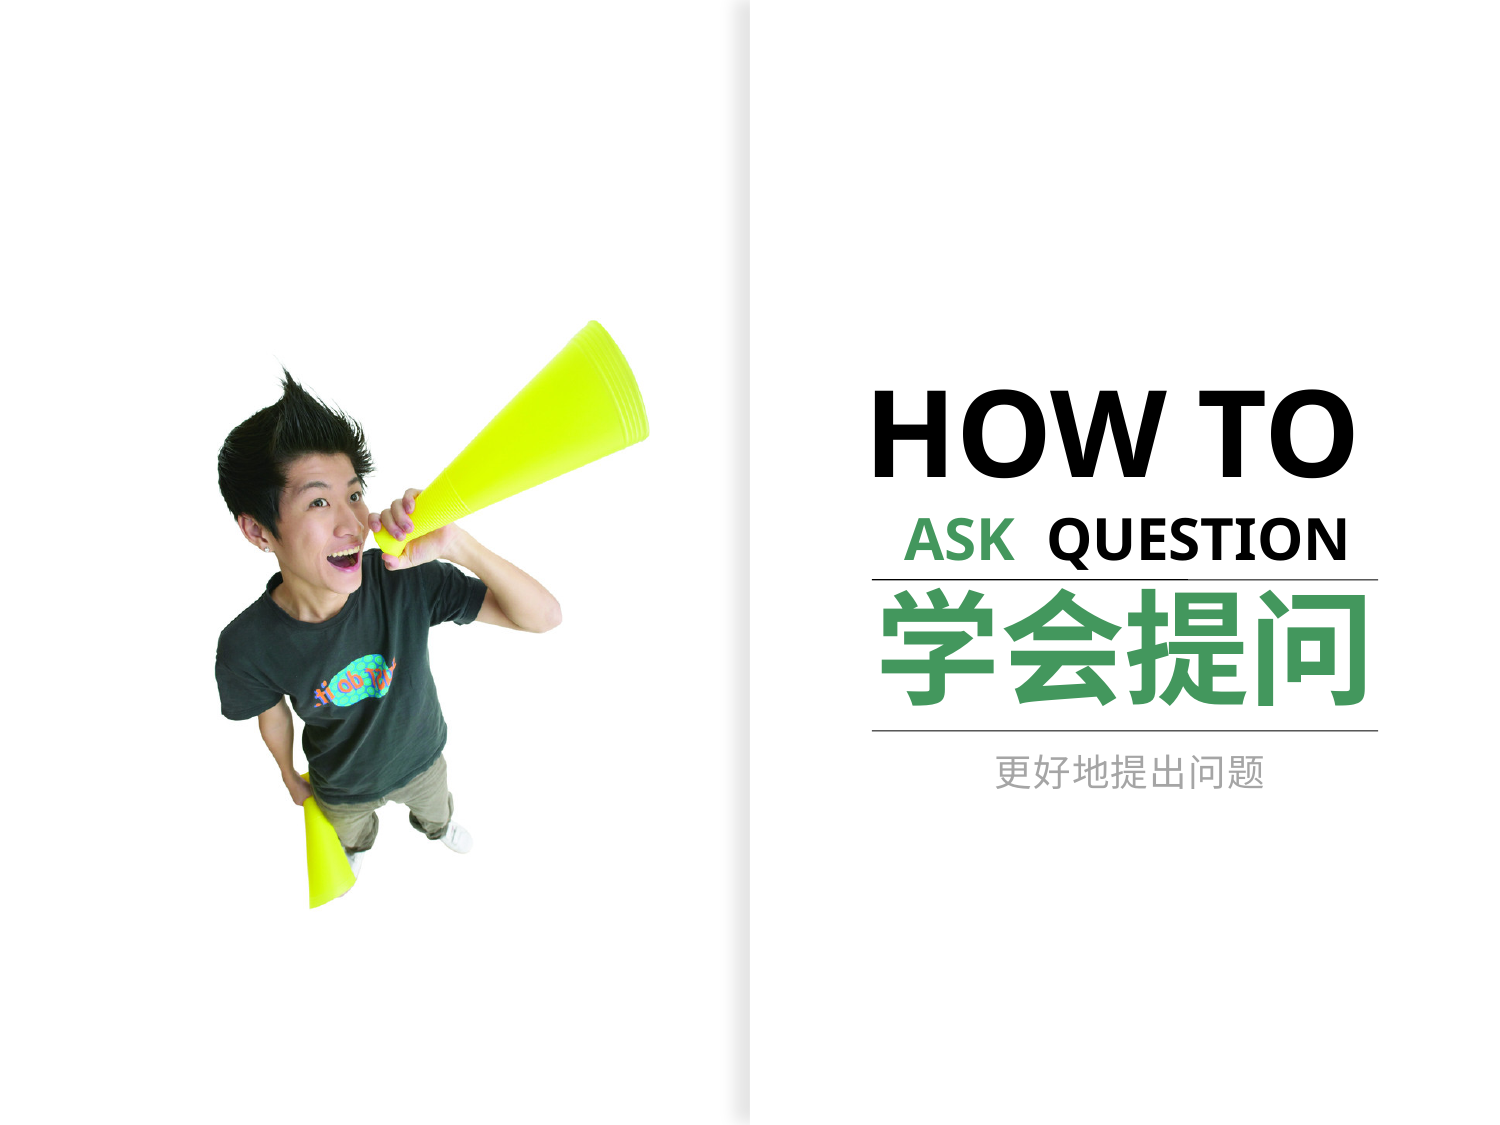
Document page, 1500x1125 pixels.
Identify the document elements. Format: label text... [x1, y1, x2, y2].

text_box 更好地提出问题 [876, 741, 1383, 803]
text_box HOW TO ASK QUESTION [828, 349, 1428, 563]
picture [159, 304, 687, 916]
text_box 学会提问 [813, 563, 1437, 730]
text_box [749, 0, 1500, 1125]
